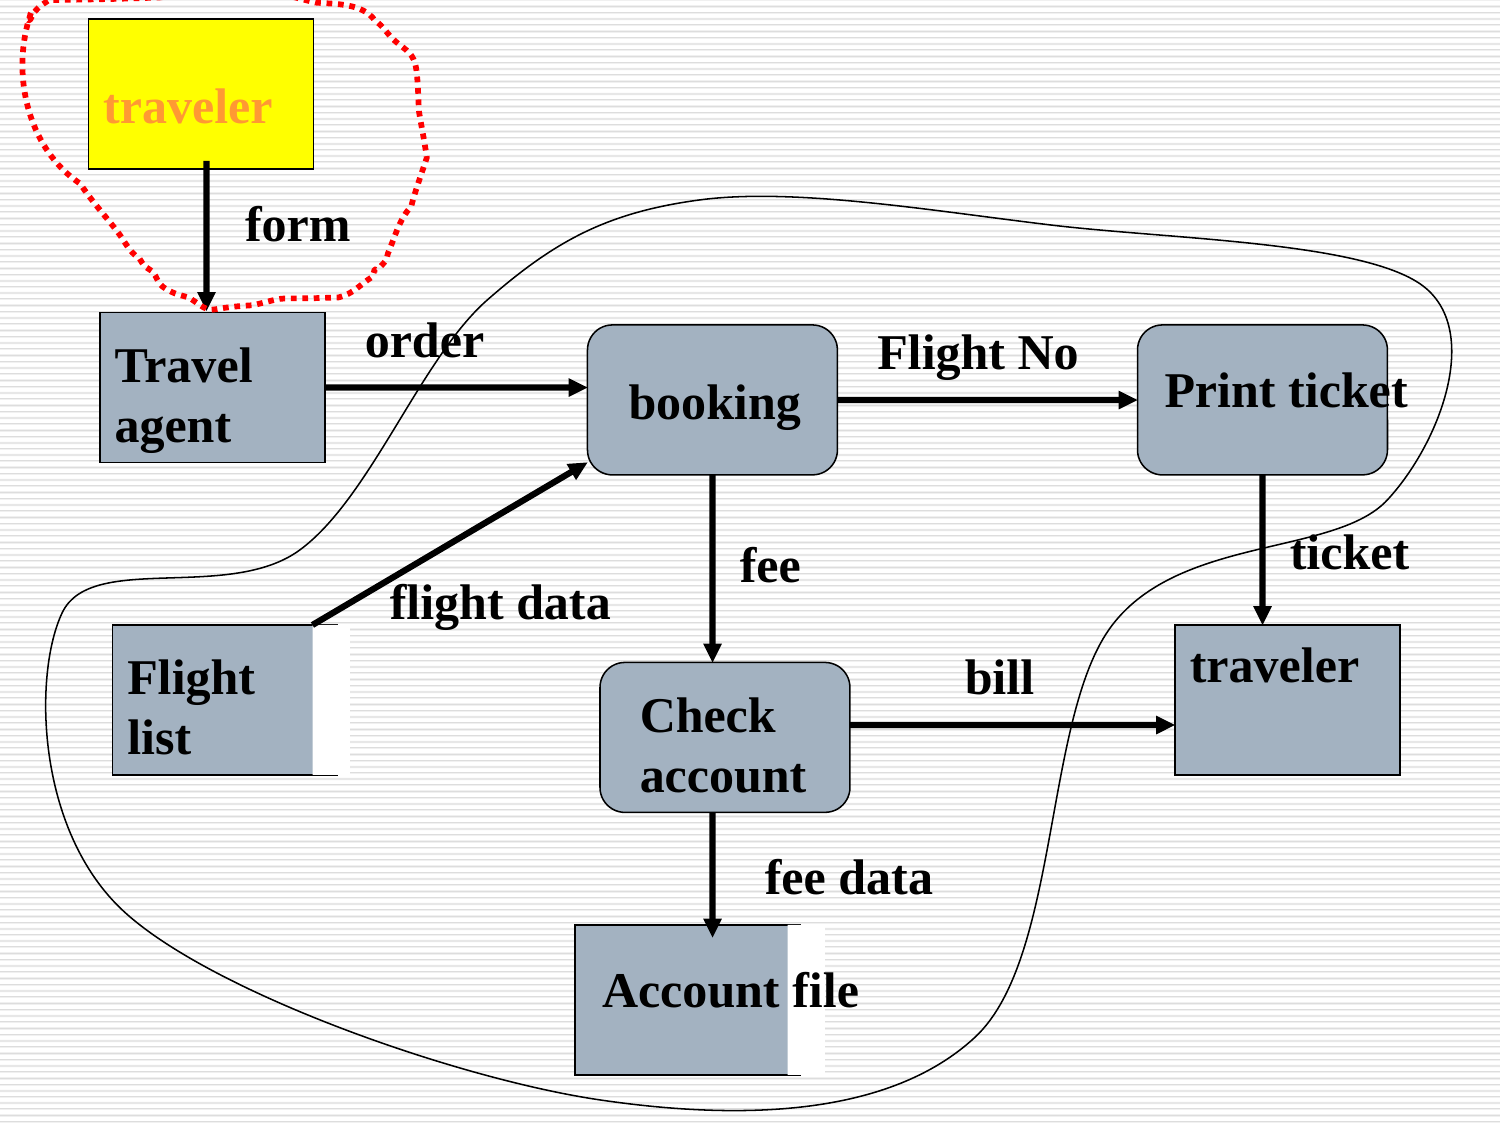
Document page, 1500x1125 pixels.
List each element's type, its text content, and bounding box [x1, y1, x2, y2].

text_box [22, 0, 427, 310]
text_box [45, 196, 1452, 1111]
picture [0, 0, 1500, 1125]
text_box order [350, 299, 487, 375]
text_box [1072, 718, 1175, 732]
text_box traveler [1174, 624, 1400, 700]
text_box [99, 312, 325, 463]
text_box Travel agent [99, 324, 313, 460]
text_box [1174, 700, 1400, 775]
text_box ticket [1275, 512, 1425, 588]
text_box [1256, 549, 1269, 625]
